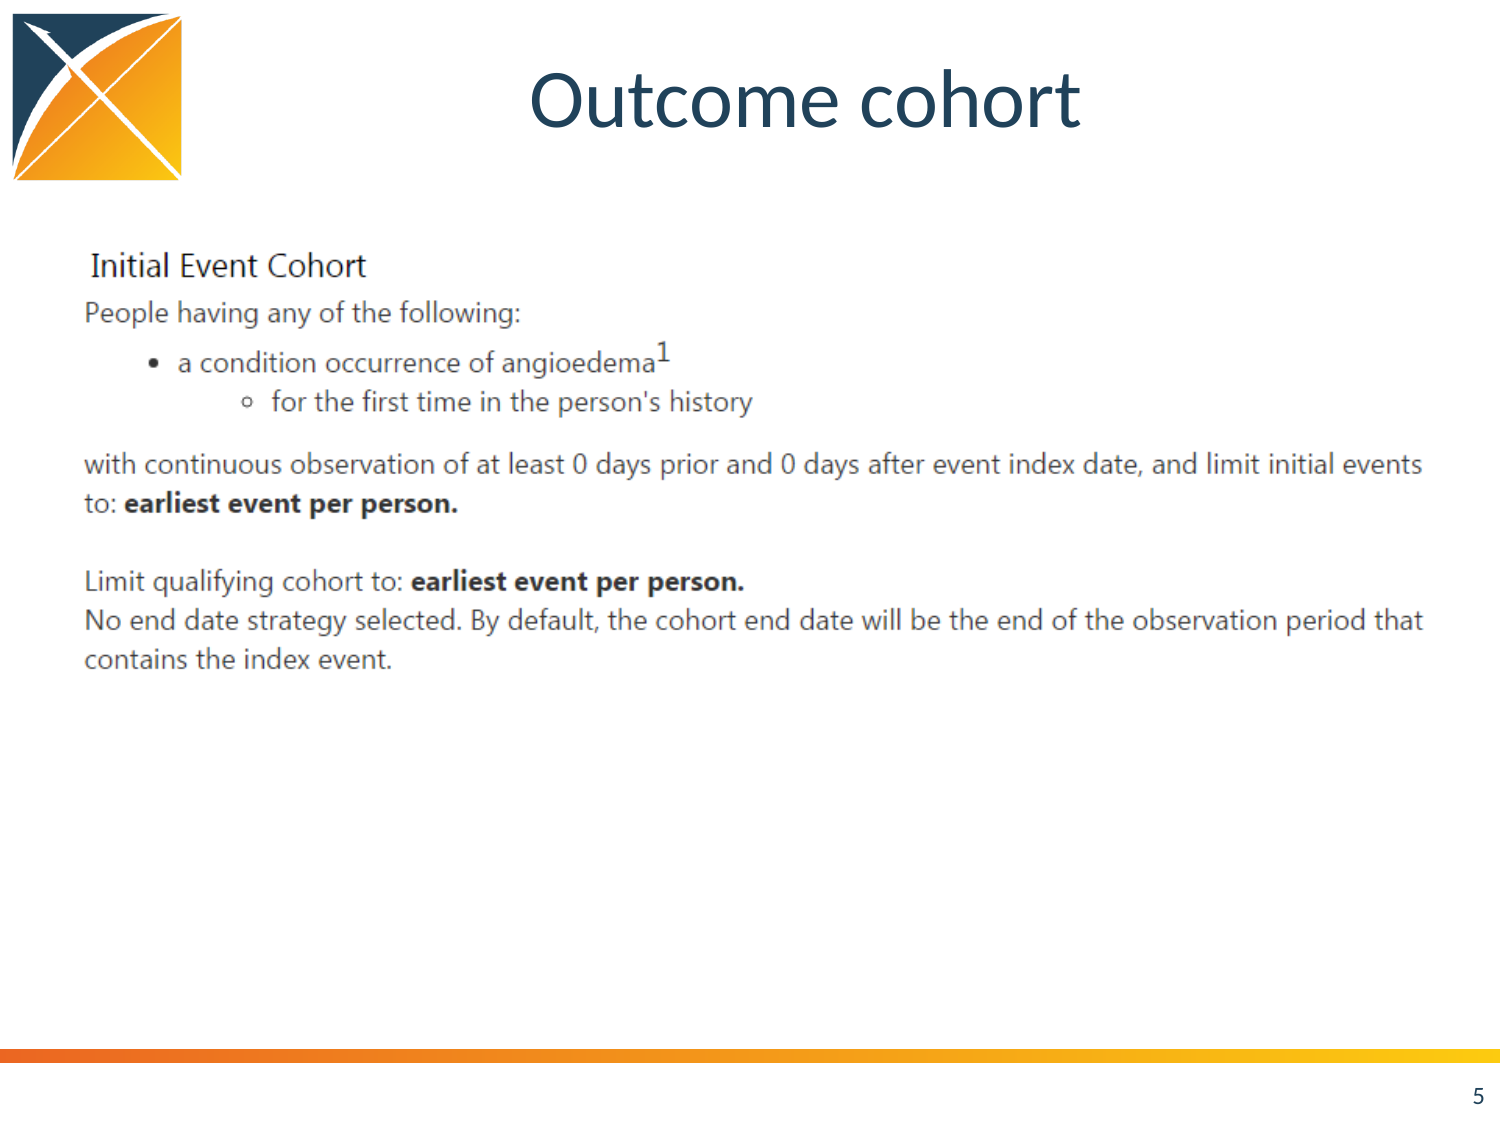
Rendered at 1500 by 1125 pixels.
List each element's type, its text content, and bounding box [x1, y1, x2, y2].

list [82, 243, 1433, 692]
title Outcome cohort [187, 24, 1425, 163]
slide_number 5 [1149, 1065, 1500, 1125]
picture [0, 0, 206, 200]
